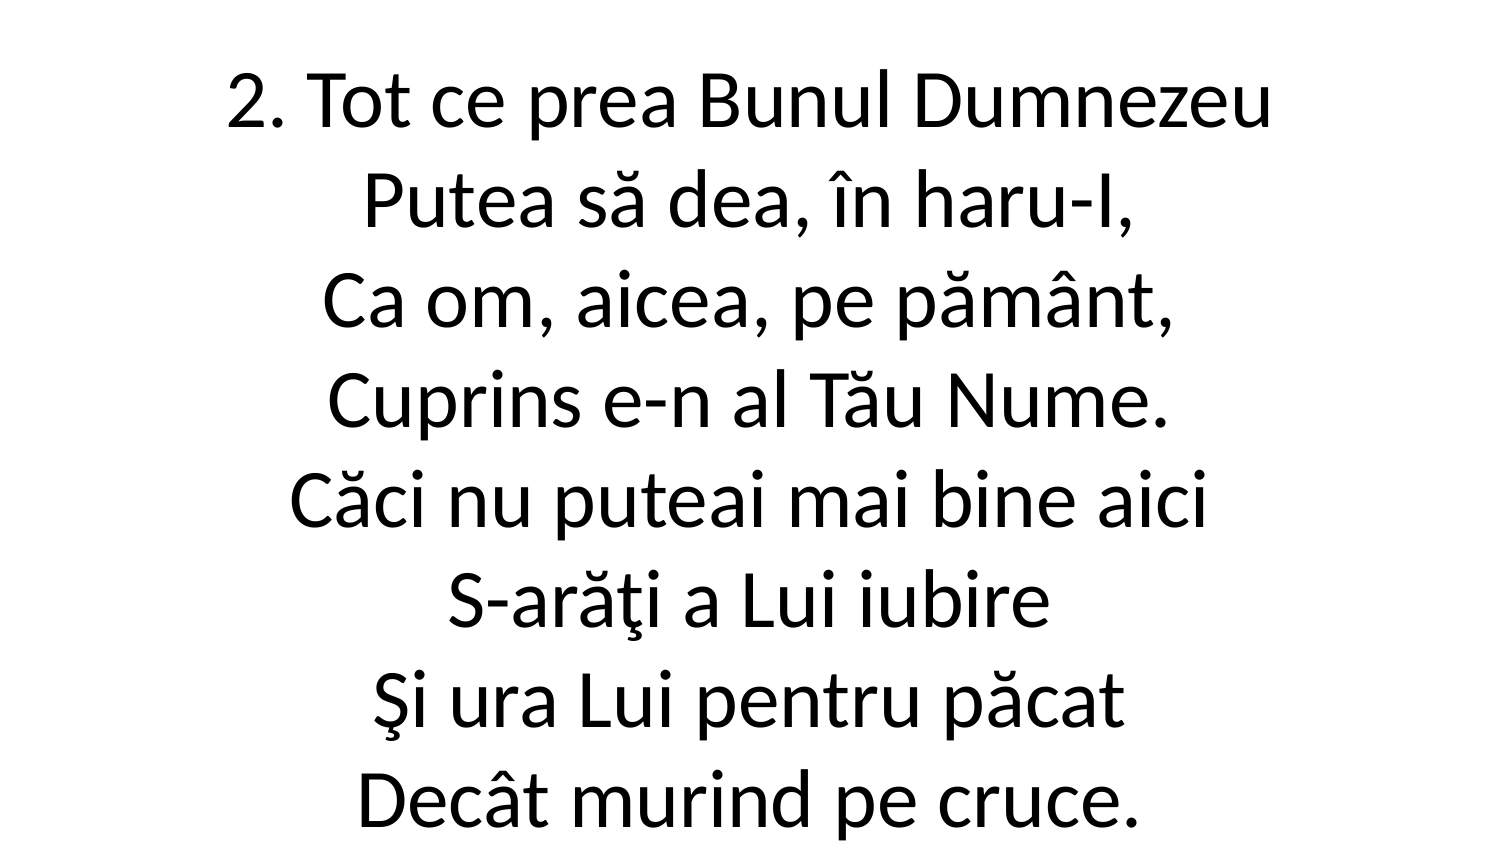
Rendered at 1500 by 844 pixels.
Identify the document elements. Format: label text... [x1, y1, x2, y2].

text_box 2. Tot ce prea Bunul Dumnezeu Putea să dea, în haru-I, Ca om, aicea, pe pământ, Cuprins e-n al Tău Nume. Căci nu puteai mai bine aici S-arăţi a Lui iubire Şi ura Lui pentru păcat Decât murind pe cruce. [210, 0, 1290, 844]
